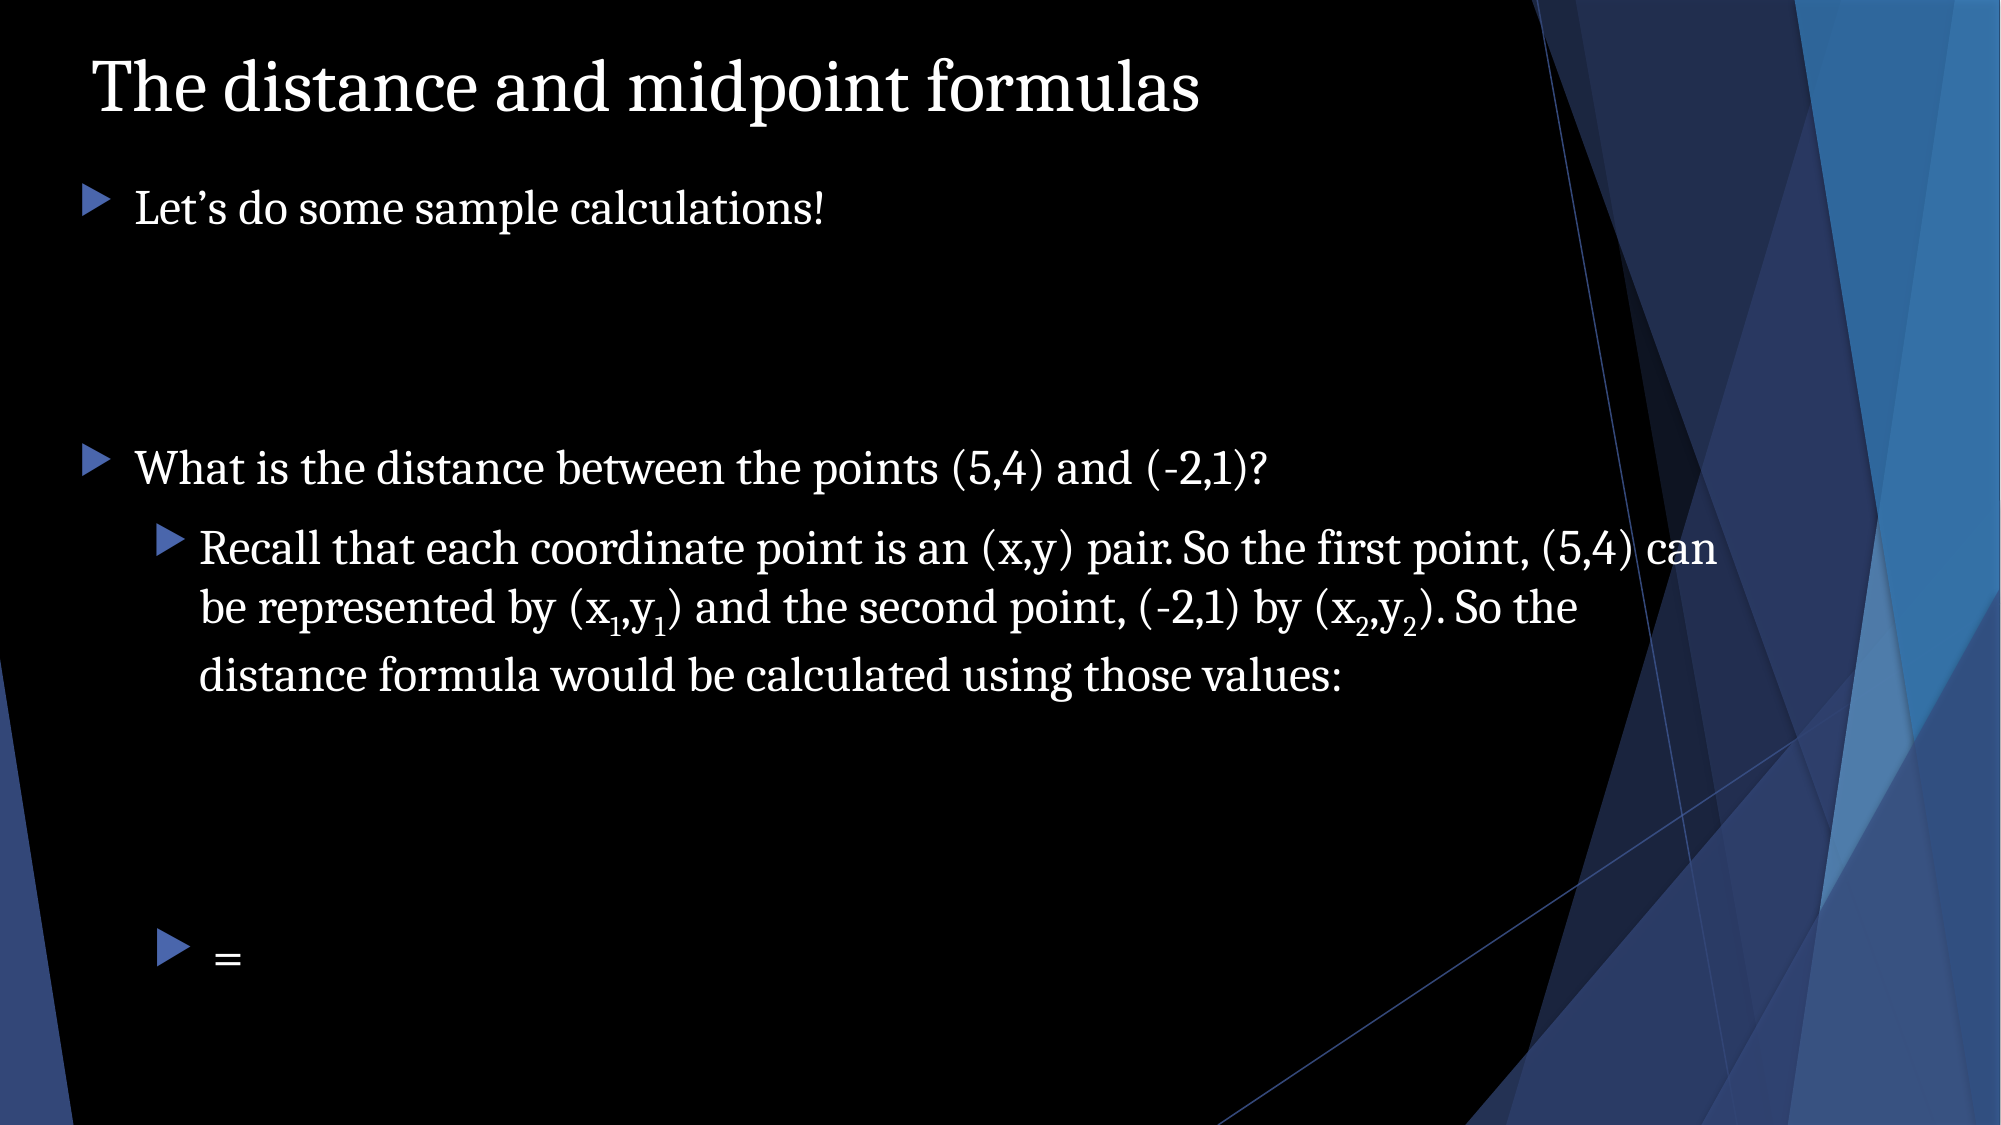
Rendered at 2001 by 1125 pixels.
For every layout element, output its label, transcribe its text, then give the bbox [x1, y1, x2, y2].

title The distance and midpoint formulas [76, 29, 1487, 246]
